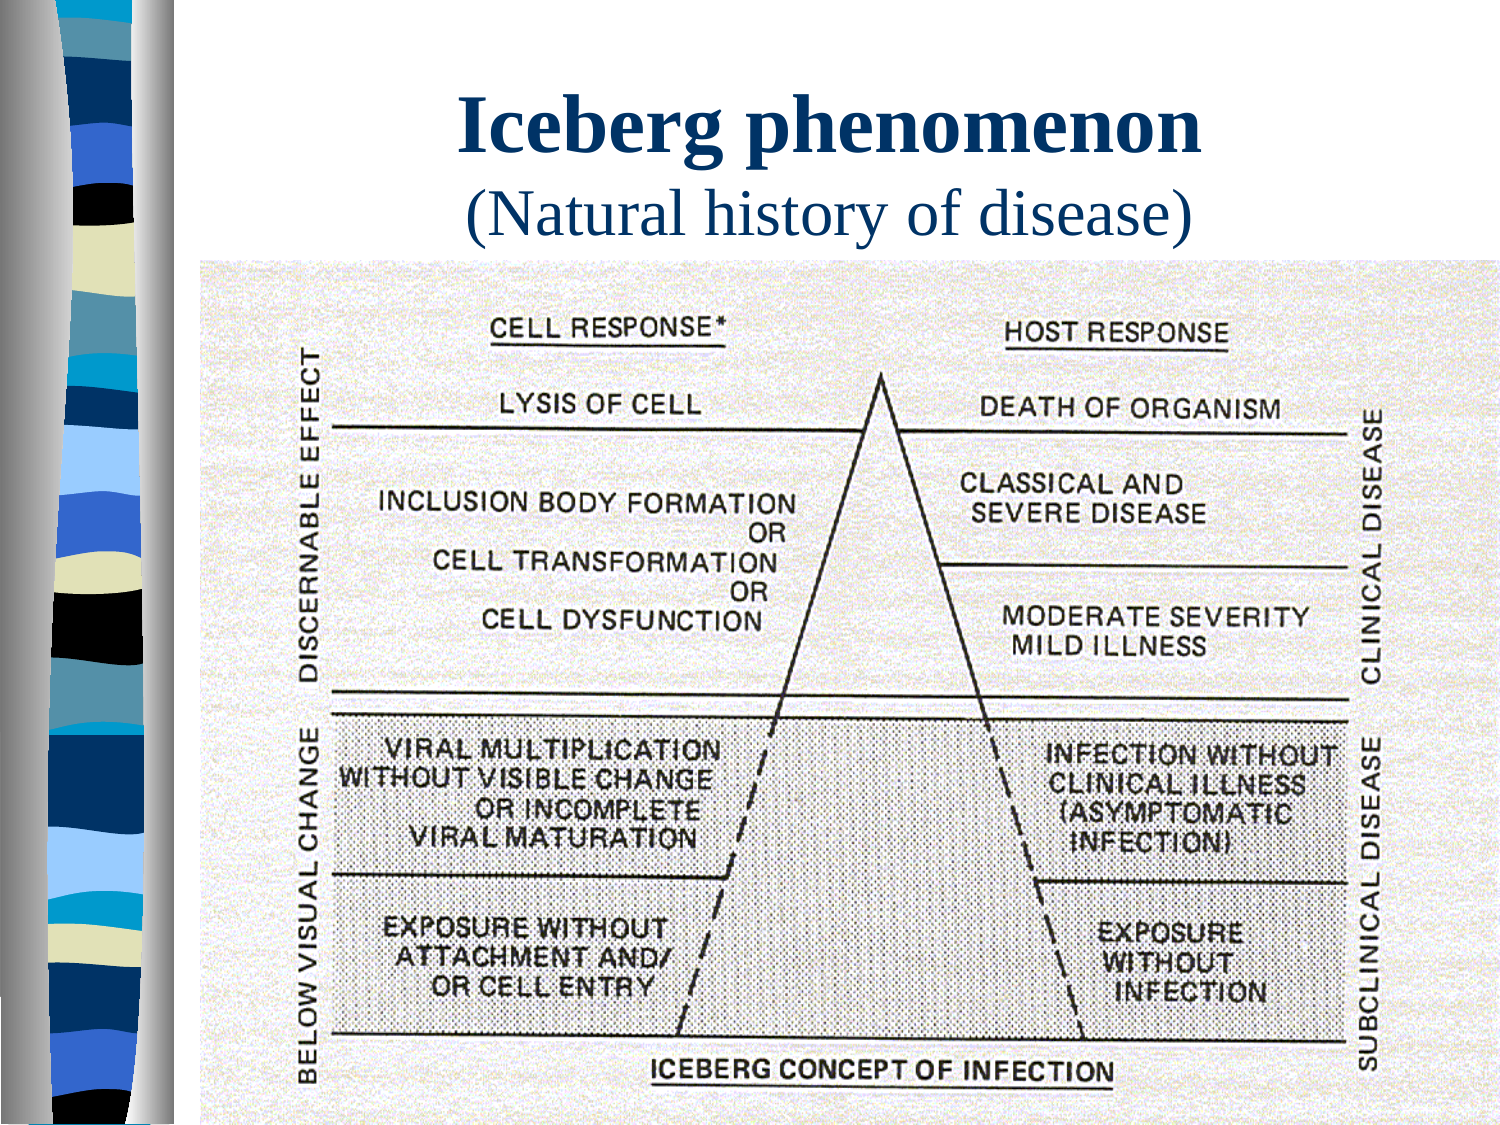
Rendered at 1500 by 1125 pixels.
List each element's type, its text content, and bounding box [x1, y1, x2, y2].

title Iceberg phenomenon (Natural history of disease) [192, 74, 1468, 263]
picture [199, 260, 1500, 1125]
